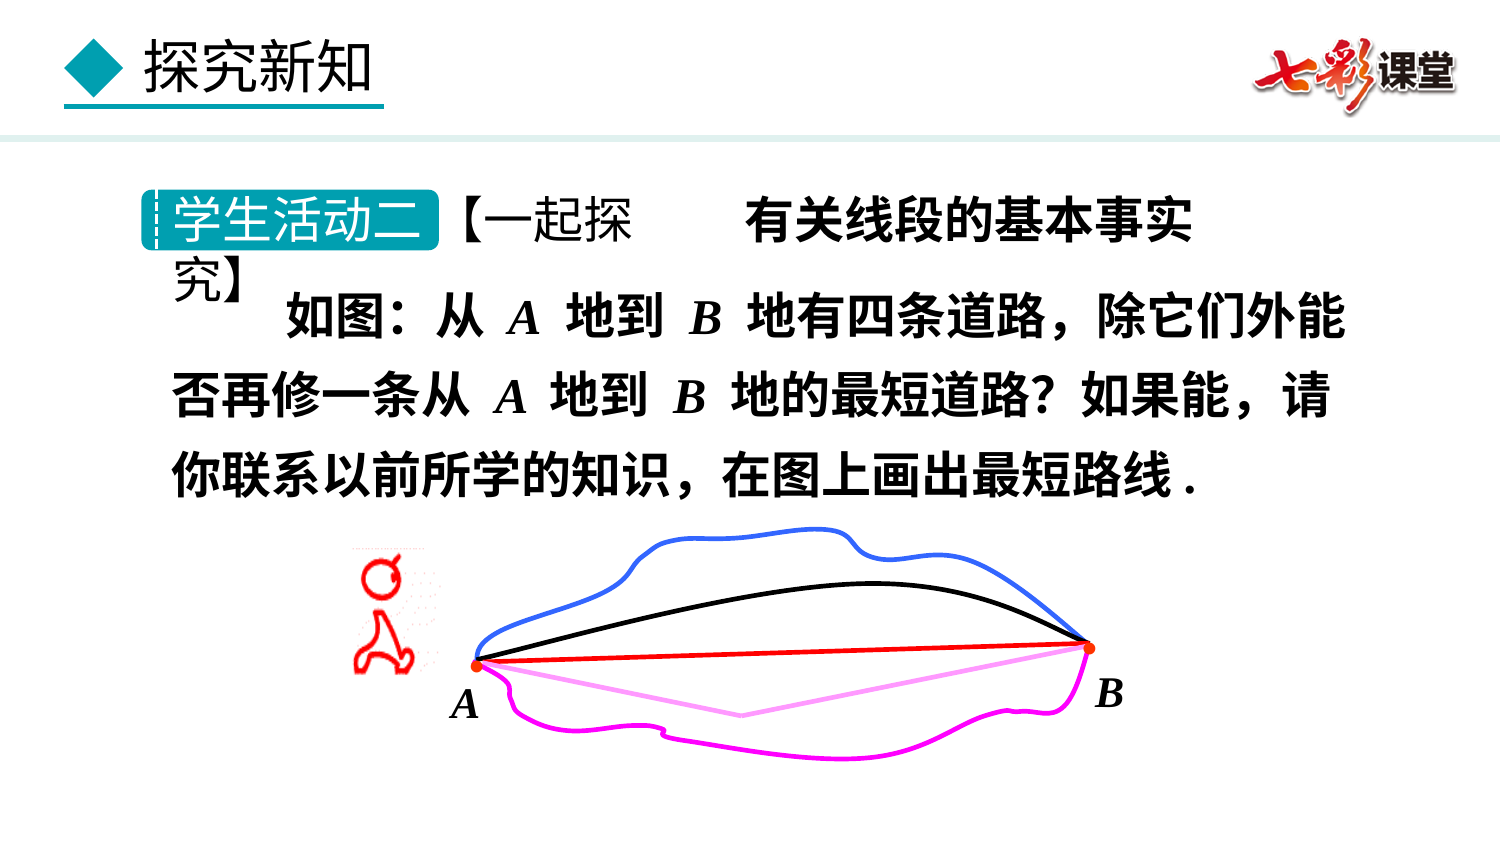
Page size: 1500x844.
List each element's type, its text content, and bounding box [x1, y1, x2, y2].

text_box A [428, 667, 504, 735]
text_box B [1089, 656, 1155, 724]
text_box [543, 583, 1067, 643]
text_box • [1067, 612, 1112, 656]
text_box • [449, 629, 517, 667]
text_box 如图：从 A 地到 B 地有四条道路，除它们外能否再修一条从 A 地到 B 地的最短道路？如果能，请你联系以前所学的知识，在图上画出最短路线. [156, 258, 1391, 511]
text_box [504, 529, 1067, 643]
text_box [141, 180, 744, 257]
text_box [541, 725, 964, 759]
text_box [482, 645, 1090, 717]
picture [1249, 32, 1461, 118]
text_box 有关线段的基本事实 [745, 181, 1210, 256]
picture [348, 547, 443, 680]
